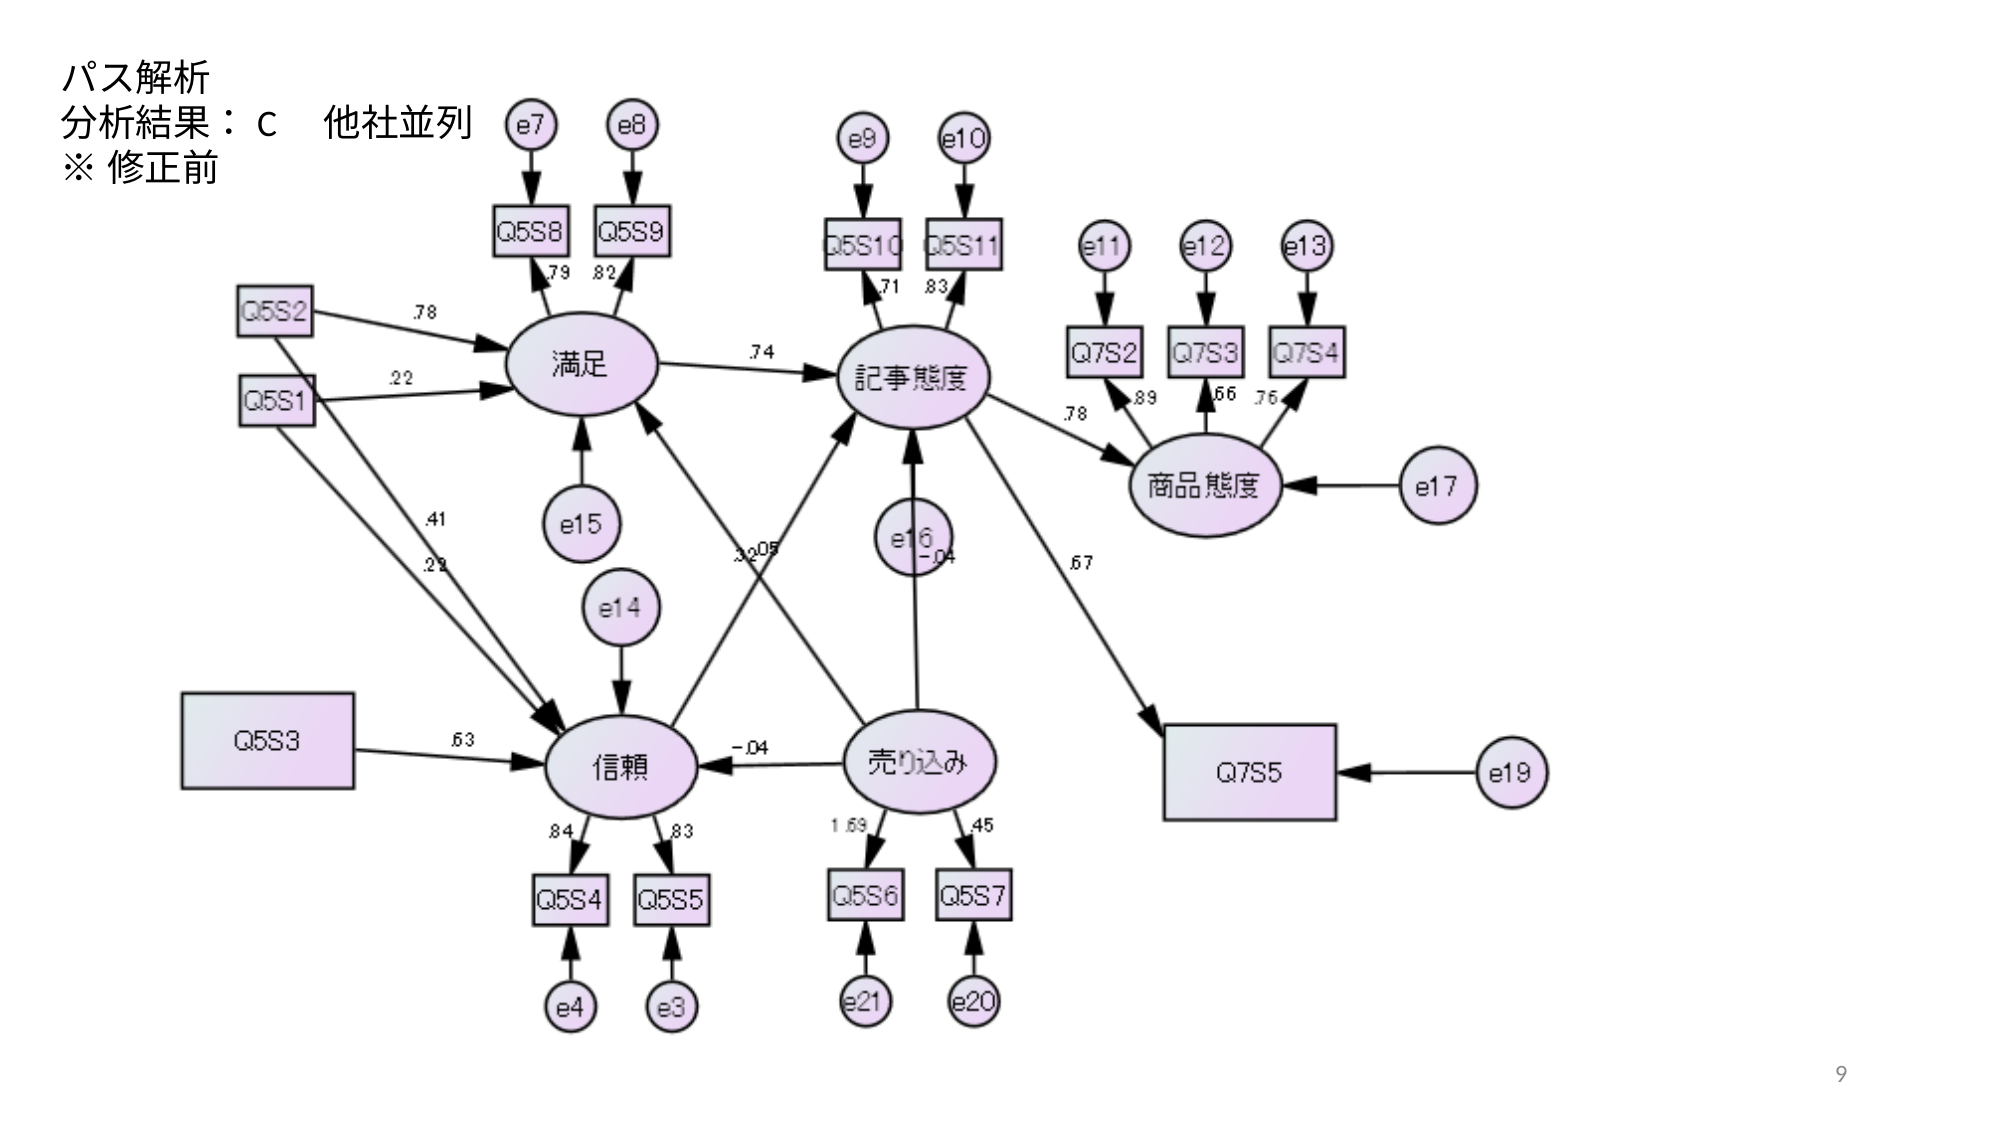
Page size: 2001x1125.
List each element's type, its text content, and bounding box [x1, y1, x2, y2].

slide_number 9 [1412, 1042, 1863, 1103]
text_box パス解析 分析結果：C 他社並列 ※修正前 [45, 47, 140, 197]
picture [140, 39, 1582, 1083]
